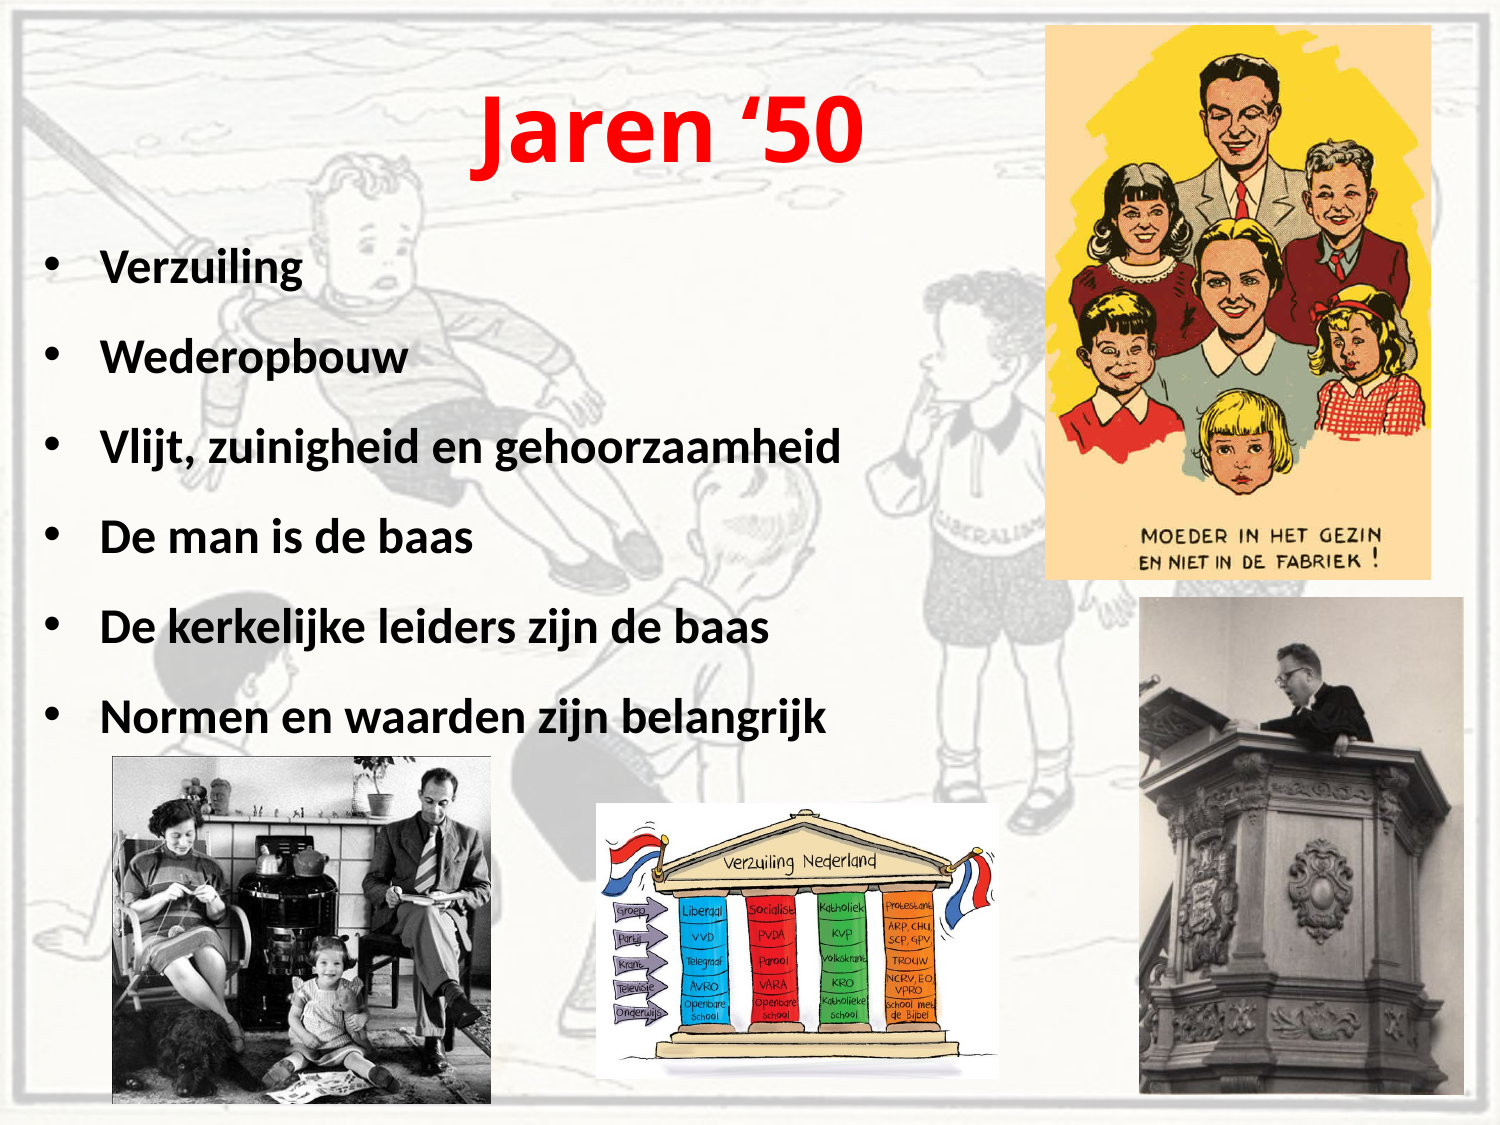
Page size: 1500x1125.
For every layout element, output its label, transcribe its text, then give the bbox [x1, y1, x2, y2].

picture [111, 756, 491, 1104]
picture [596, 803, 999, 1079]
picture [1045, 25, 1431, 580]
picture [1139, 597, 1464, 1095]
text_box Verzuiling Wederopbouw Vlijt, zuinigheid en gehoorzaamheid De man is de baas De kerkelijke leiders zijn de baas Normen en waarden zijn belangrijk [28, 196, 939, 751]
title Jaren ‘50 [71, 30, 1039, 221]
